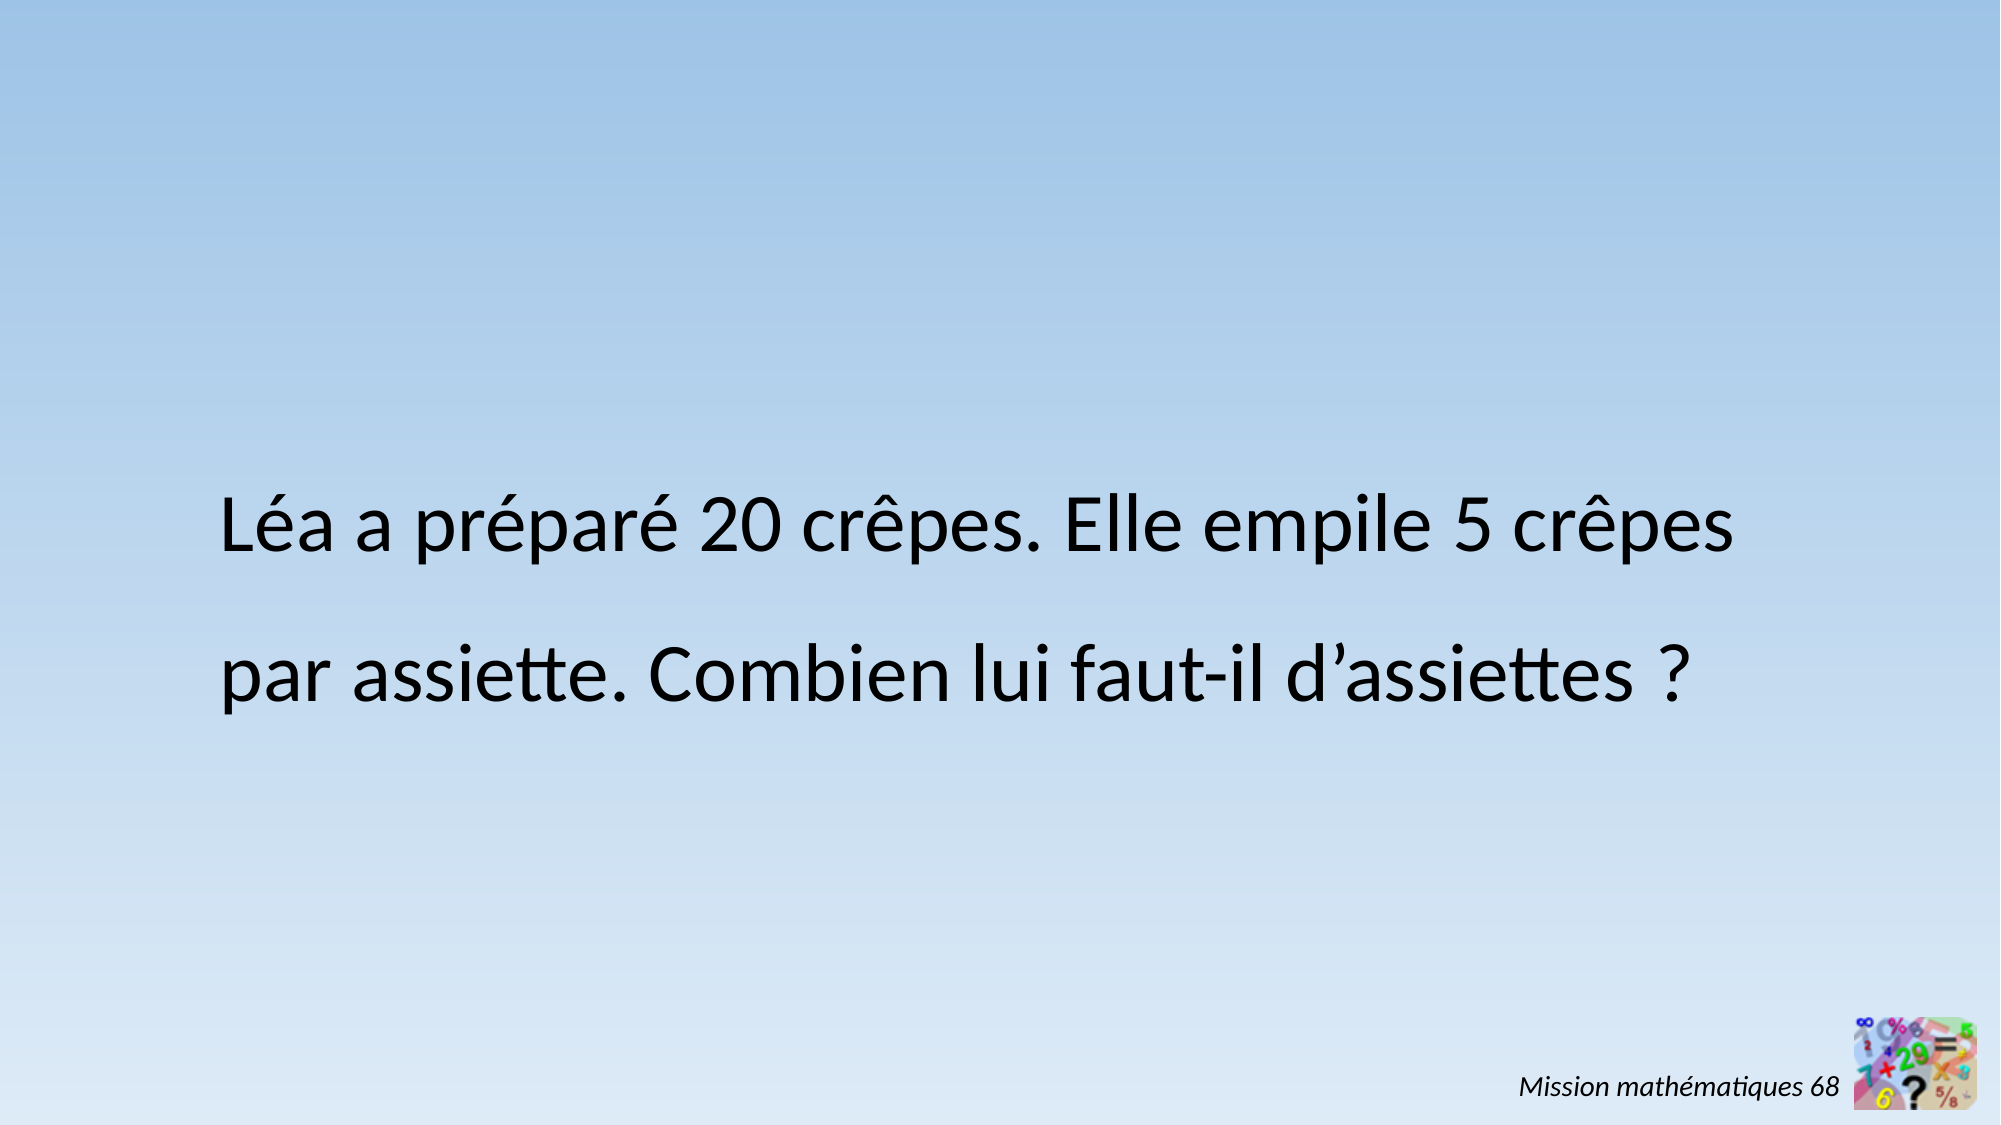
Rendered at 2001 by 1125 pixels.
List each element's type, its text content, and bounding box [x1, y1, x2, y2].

text_box Mission mathématiques 68 [1501, 1059, 1854, 1110]
picture [1854, 1017, 1977, 1110]
text_box Léa a préparé 20 crêpes. Elle empile 5 crêpes par assiette. Combien lui faut-il d’assiettes ? [204, 411, 1795, 726]
